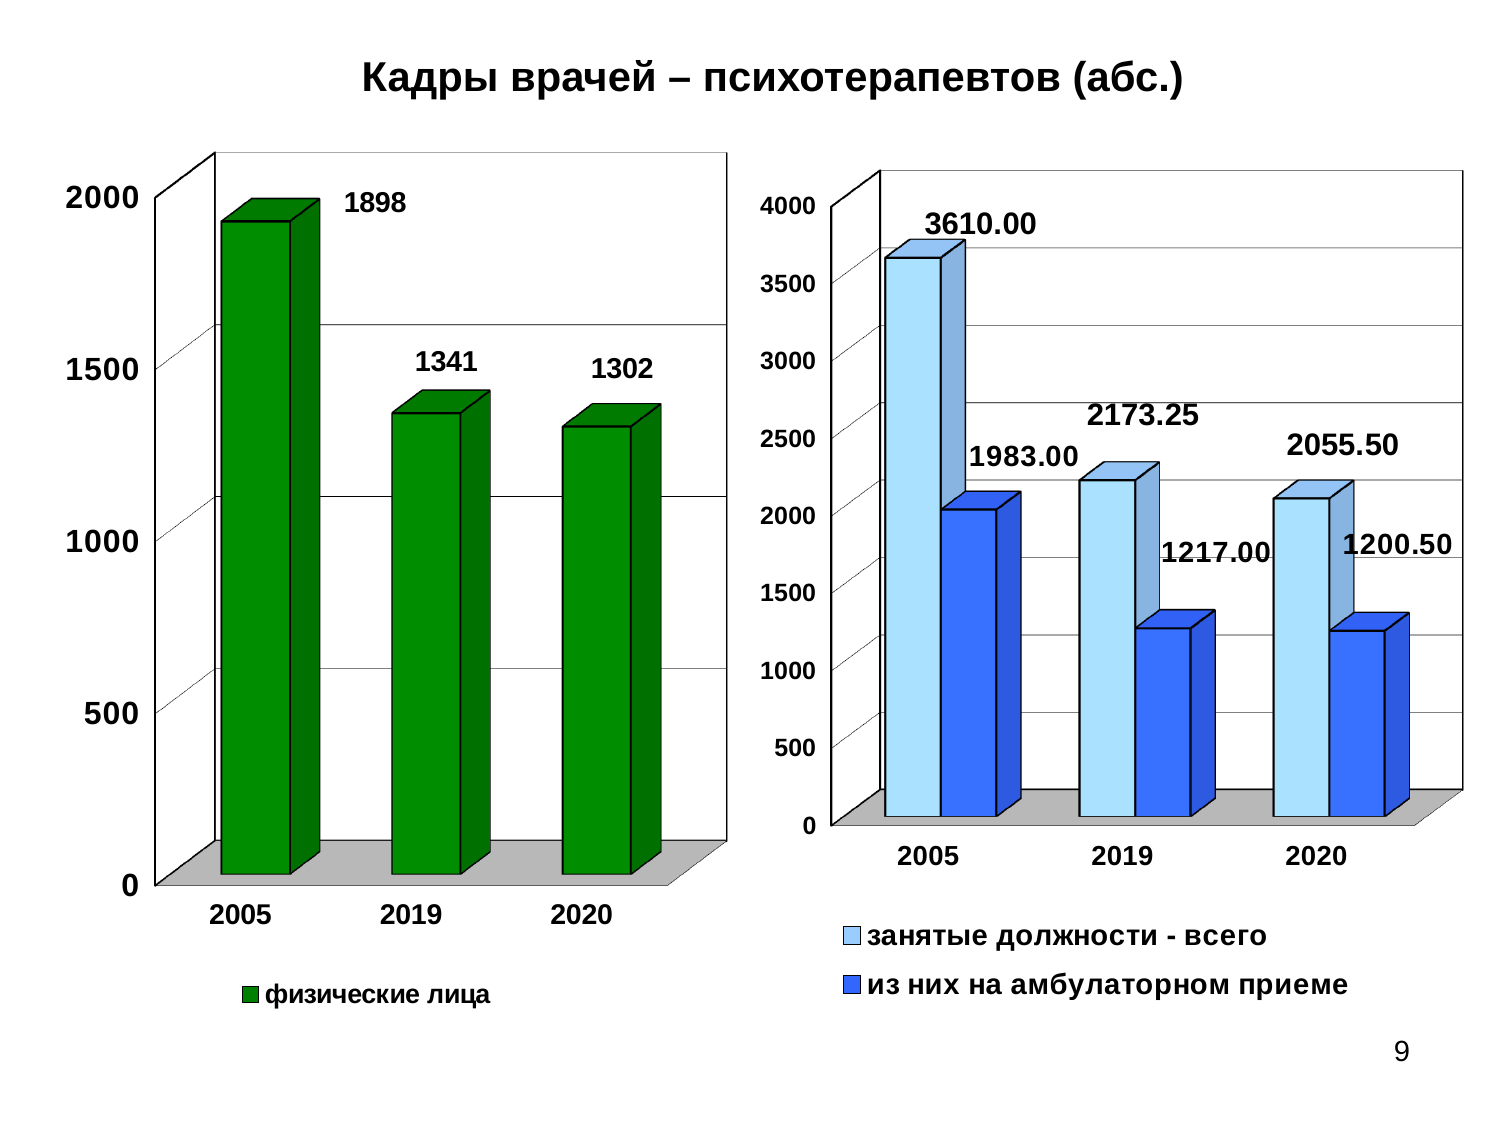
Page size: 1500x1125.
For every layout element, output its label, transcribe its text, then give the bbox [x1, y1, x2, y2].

text_box Кадры врачей – психотерапевтов (абс.) [120, 38, 1425, 111]
slide_number 9 [1074, 1026, 1425, 1103]
chart [18, 126, 1479, 1048]
